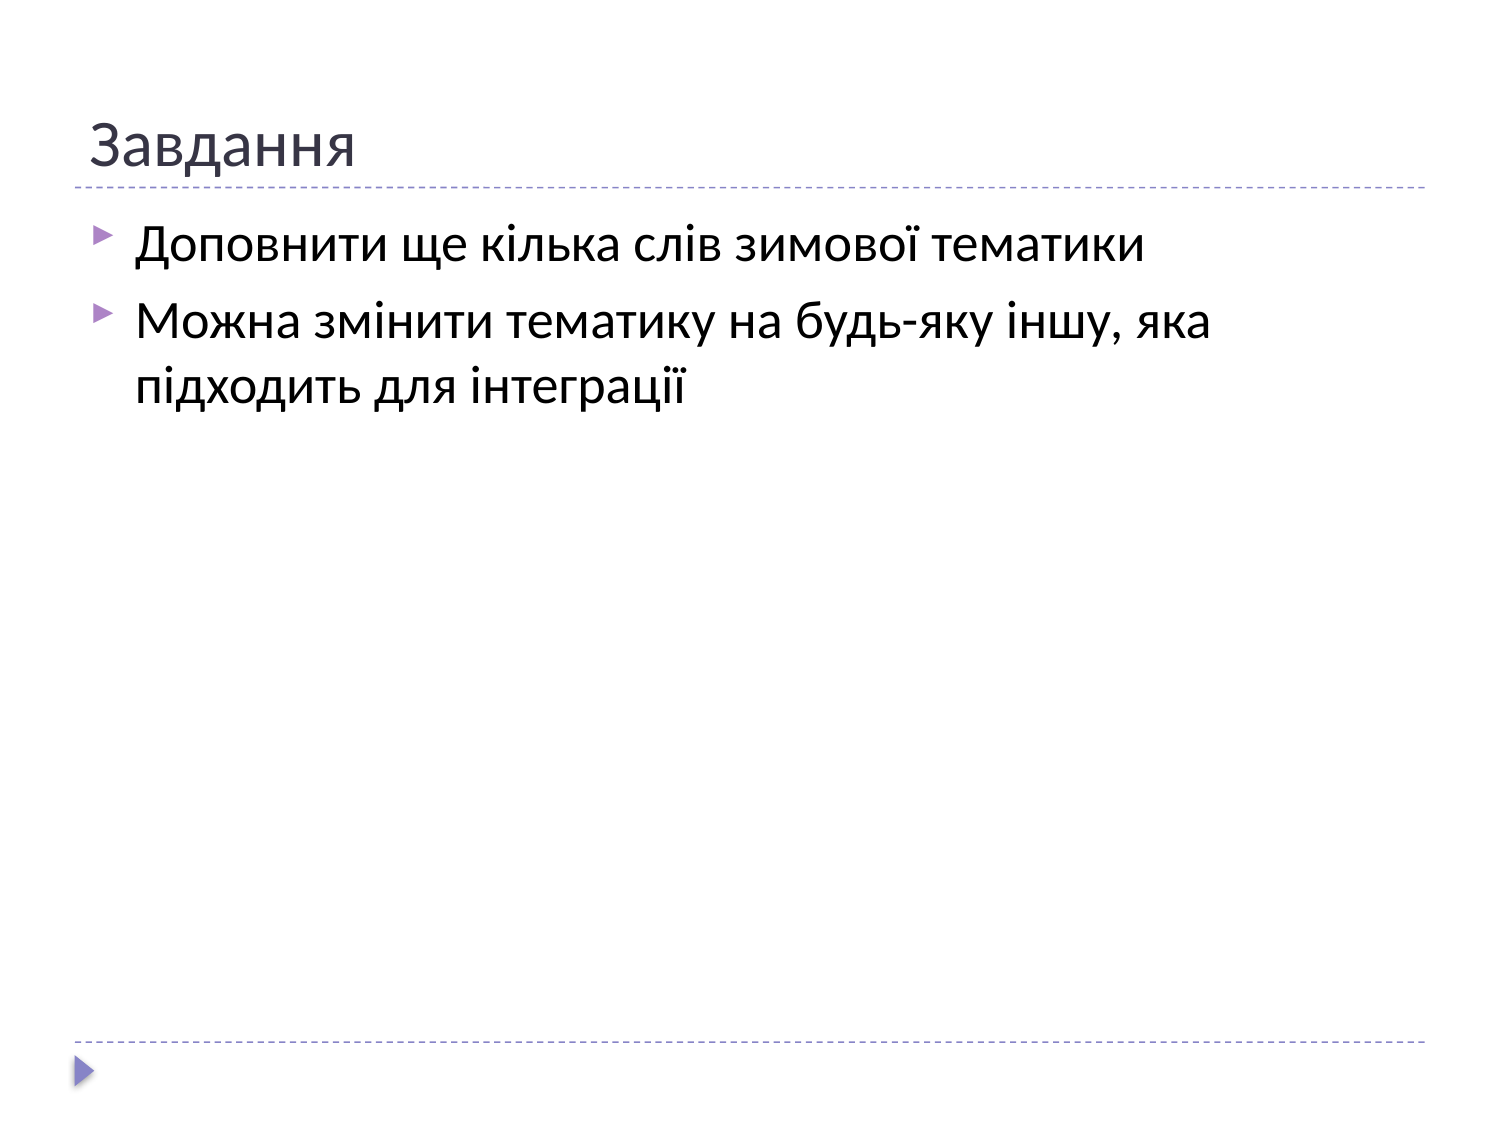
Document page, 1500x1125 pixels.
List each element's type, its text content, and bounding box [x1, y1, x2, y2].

list Доповнити ще кілька слів зимової тематики Можна змінити тематику на будь-яку іншу, яка підходить для інтеграції [75, 200, 1425, 1010]
title Завдання [75, 24, 1425, 188]
